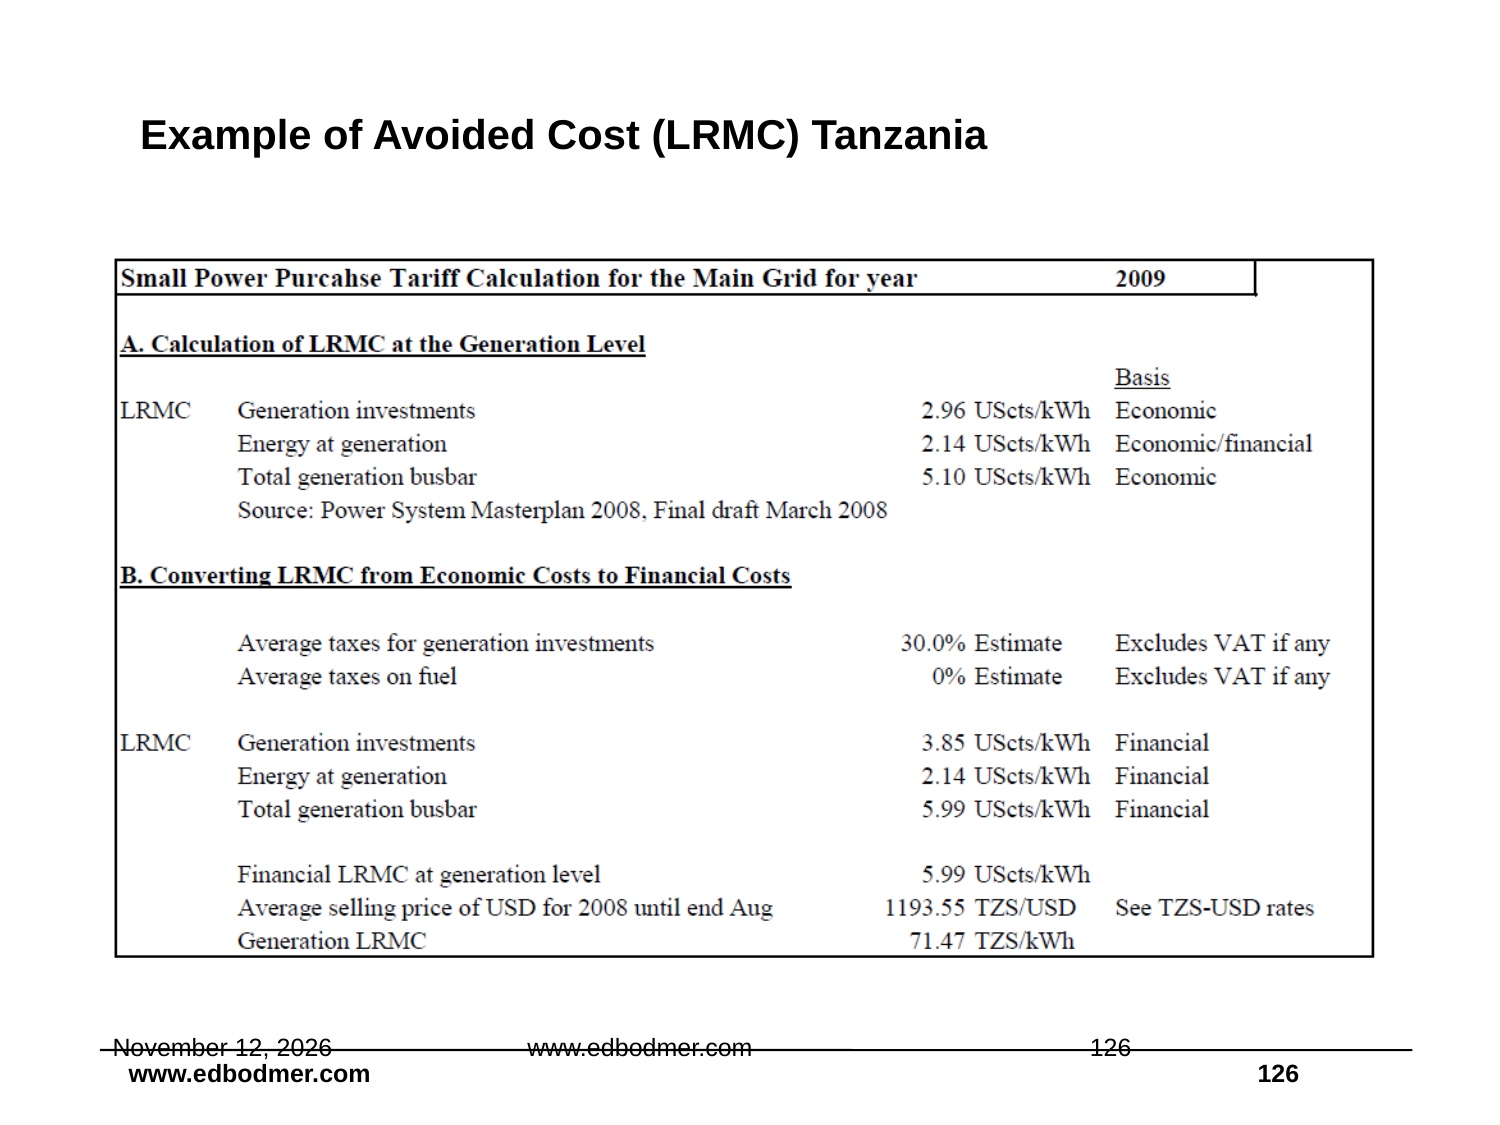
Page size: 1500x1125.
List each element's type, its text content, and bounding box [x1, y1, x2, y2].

slide_number 126 [1074, 1024, 1425, 1103]
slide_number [97, 1024, 403, 1103]
footer www.edbodmer.com [512, 1024, 988, 1103]
title Example of Avoided Cost (LRMC) Tanzania [124, 99, 1288, 226]
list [74, 237, 1413, 980]
